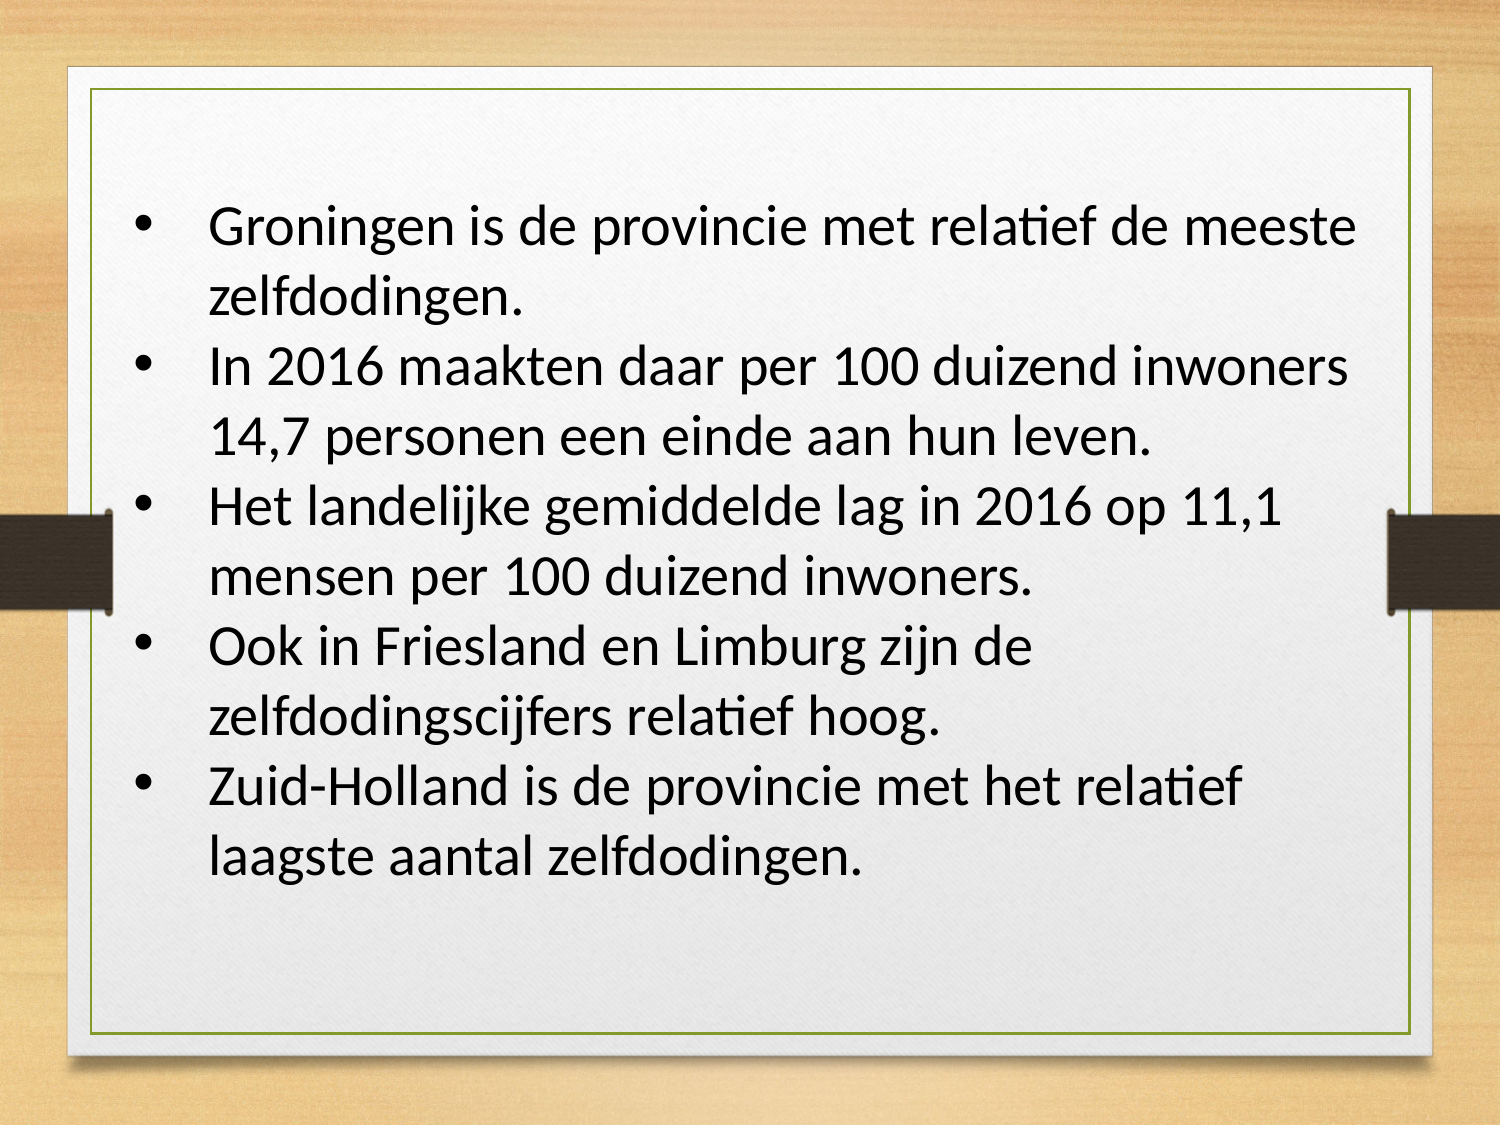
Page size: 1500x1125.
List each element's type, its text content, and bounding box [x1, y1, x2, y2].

picture [0, 0, 1500, 1125]
text_box Groningen is de provincie met relatief de meeste zelfdodingen. In 2016 maakten daar per 100 duizend inwoners 14,7 personen een einde aan hun leven. Het landelijke gemiddelde lag in 2016 op 11,1 mensen per 100 duizend inwoners. Ook in Friesland en Limburg zijn de zelfdodingscijfers relatief hoog. Zuid-Holland is de provincie met het relatief laagste aantal zelfdodingen. [118, 179, 1382, 895]
